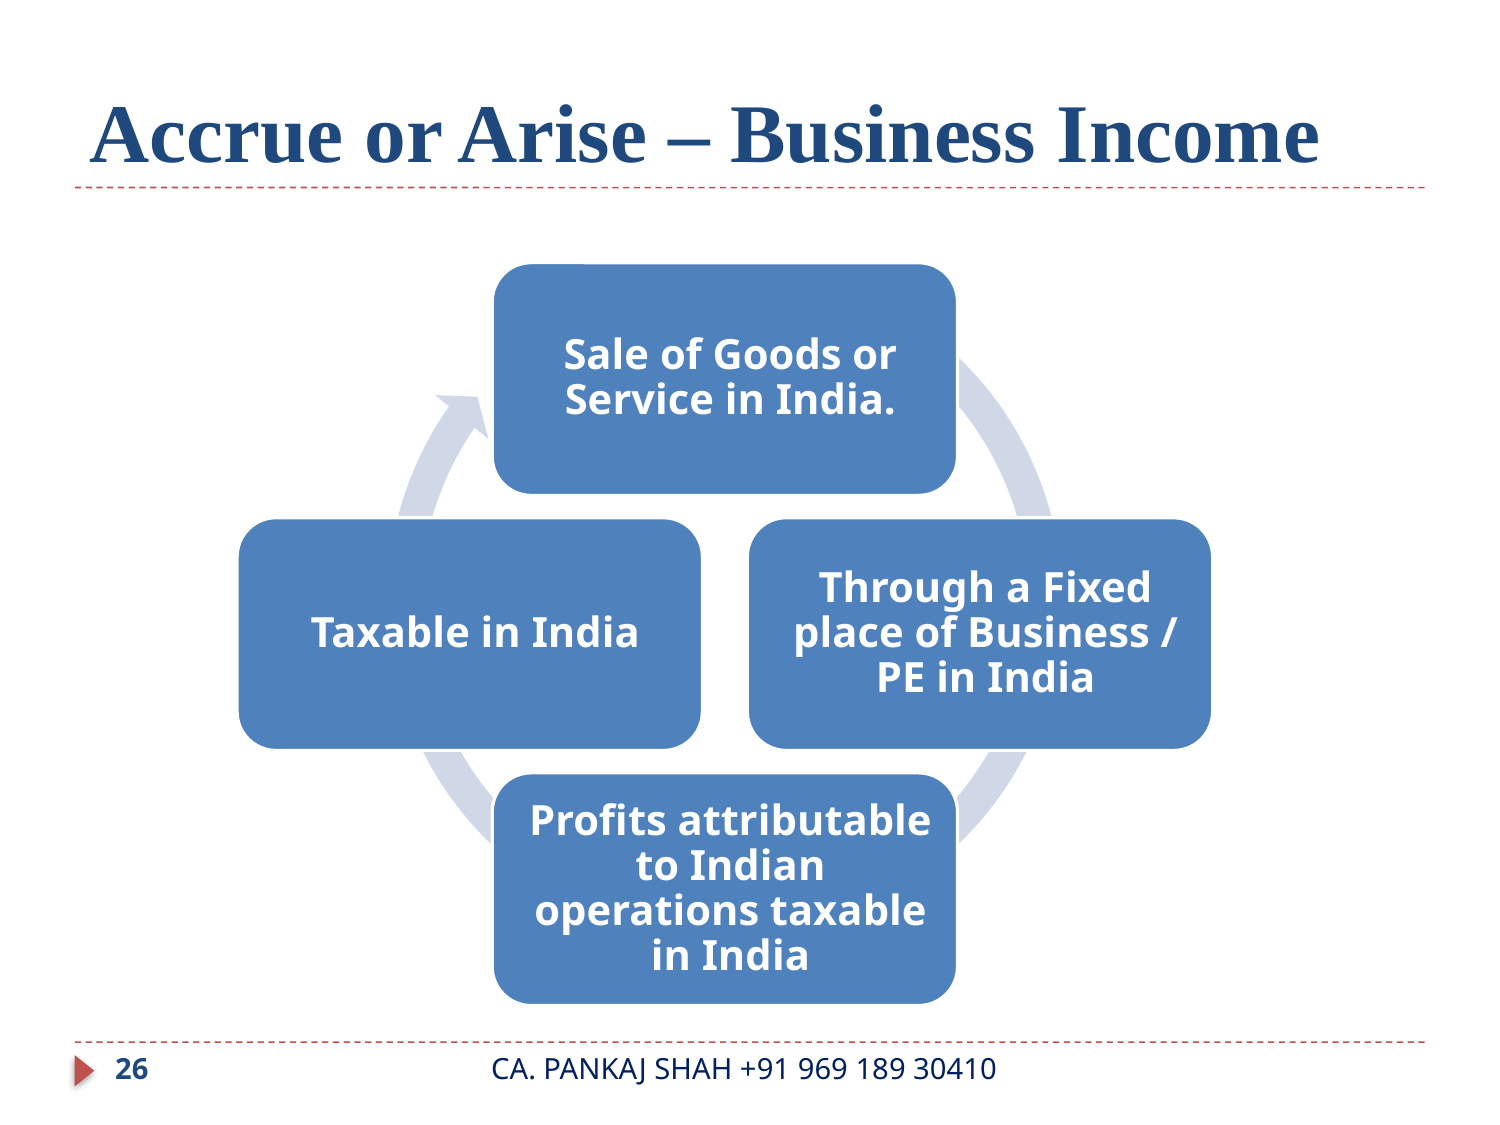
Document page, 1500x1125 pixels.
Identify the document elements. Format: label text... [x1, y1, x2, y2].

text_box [74, 262, 1375, 1006]
title Accrue or Arise – Business Income [75, 0, 1425, 187]
text_box CA. PANKAJ SHAH +91 969 189 30410 [210, 1042, 1278, 1093]
slide_number 26 [100, 1042, 426, 1103]
